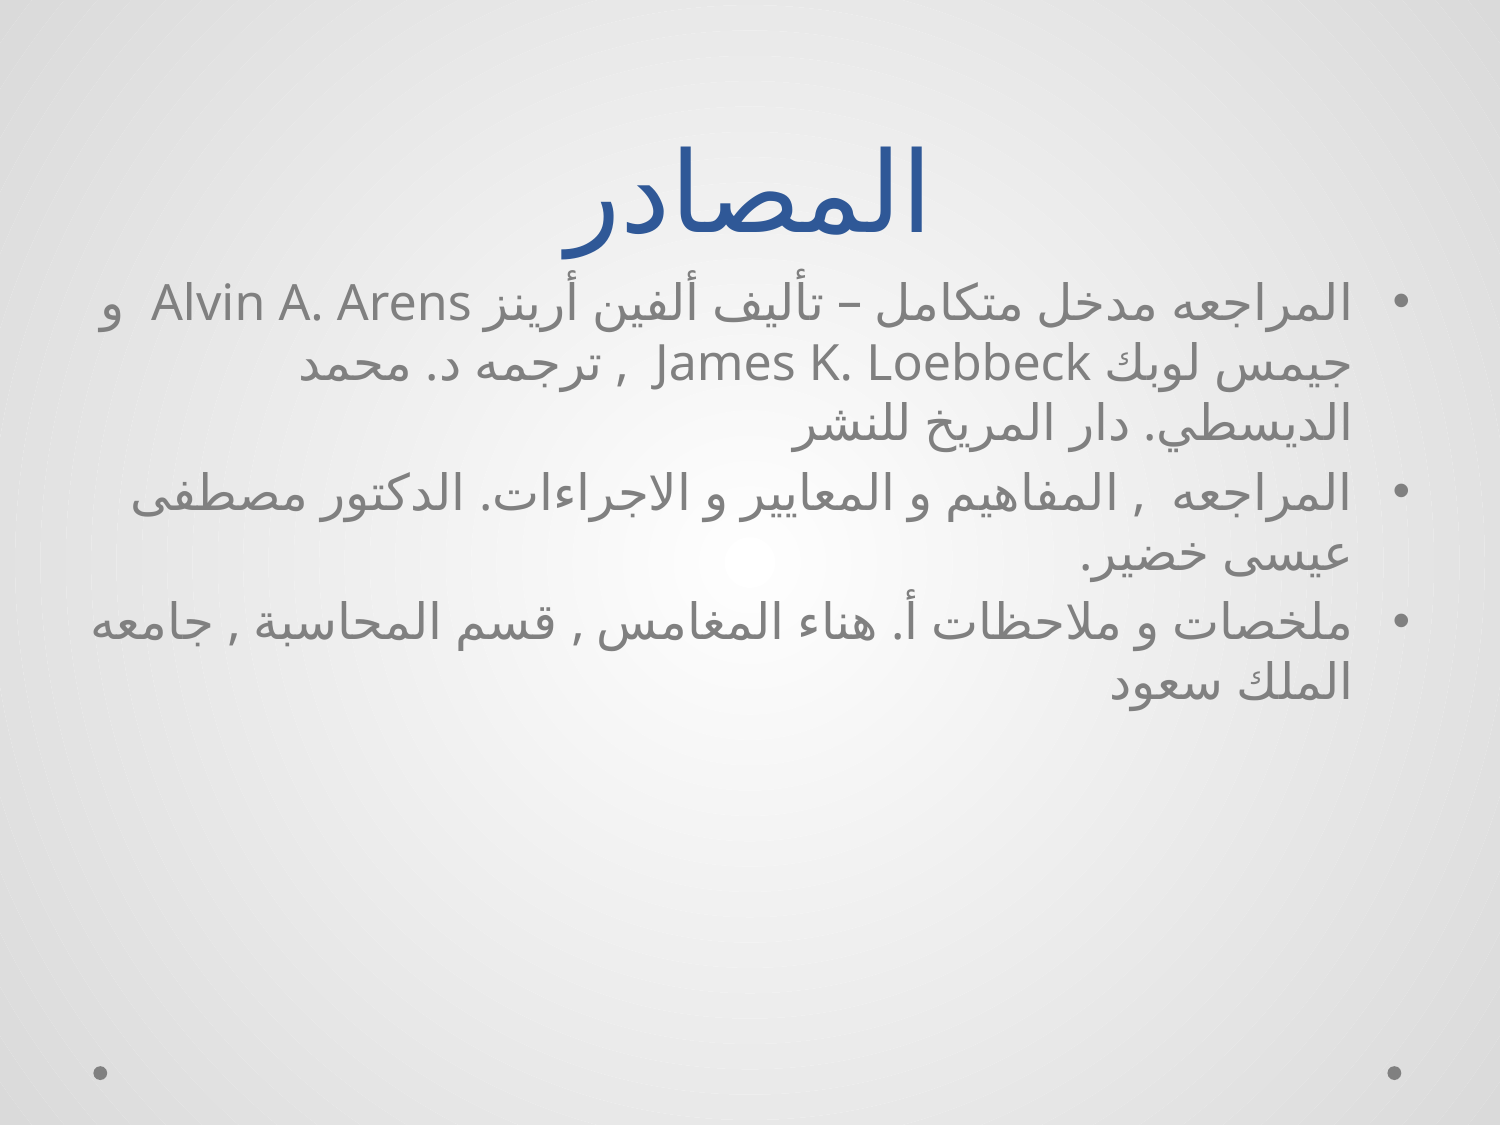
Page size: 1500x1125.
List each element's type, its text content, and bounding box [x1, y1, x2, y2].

title المصادر [75, 0, 1425, 262]
list المراجعه مدخل متكامل – تأليف ألفين أرينز Alvin A. Arens و جيمس لوبك James K. Loebbeck , ترجمه د. محمد الديسطي. دار المريخ للنشر المراجعه , المفاهيم و المعايير و الاجراءات. الدكتور مصطفى عيسى خضير. ملخصات و ملاحظات أ. هناء المغامس , قسم المحاسبة , جامعه الملك سعود [75, 262, 1425, 1005]
